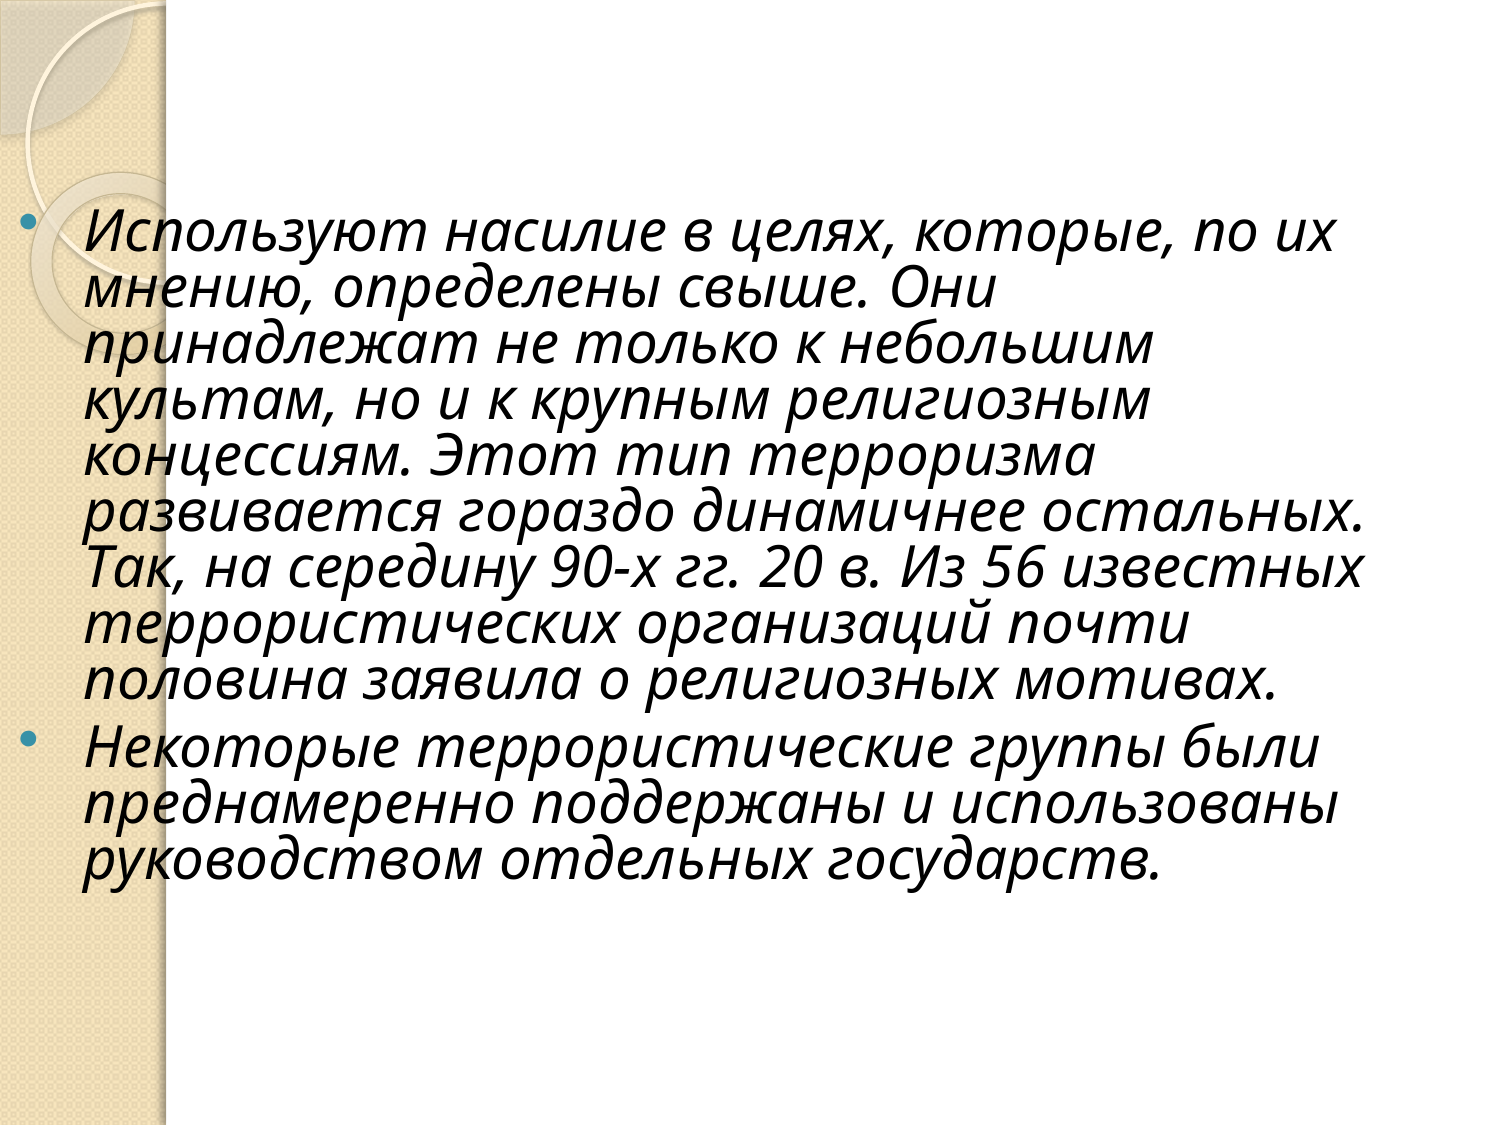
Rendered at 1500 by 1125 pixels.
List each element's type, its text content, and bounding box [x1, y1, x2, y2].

title Религиозные террористы [75, 45, 1300, 188]
list Используют насилие в целях, которые, по их мнению, определены свыше. Они принадлежат не только к небольшим культам, но и к крупным религиозным концессиям. Этот тип терроризма развивается гораздо динамичнее остальных. Так, на середину 90-х гг. 20 в. Из 56 известных террористических организаций почти половина заявила о религиозных мотивах. Некоторые террористические группы были преднамеренно поддержаны и использованы руководством отдельных государств. [0, 199, 1395, 1125]
